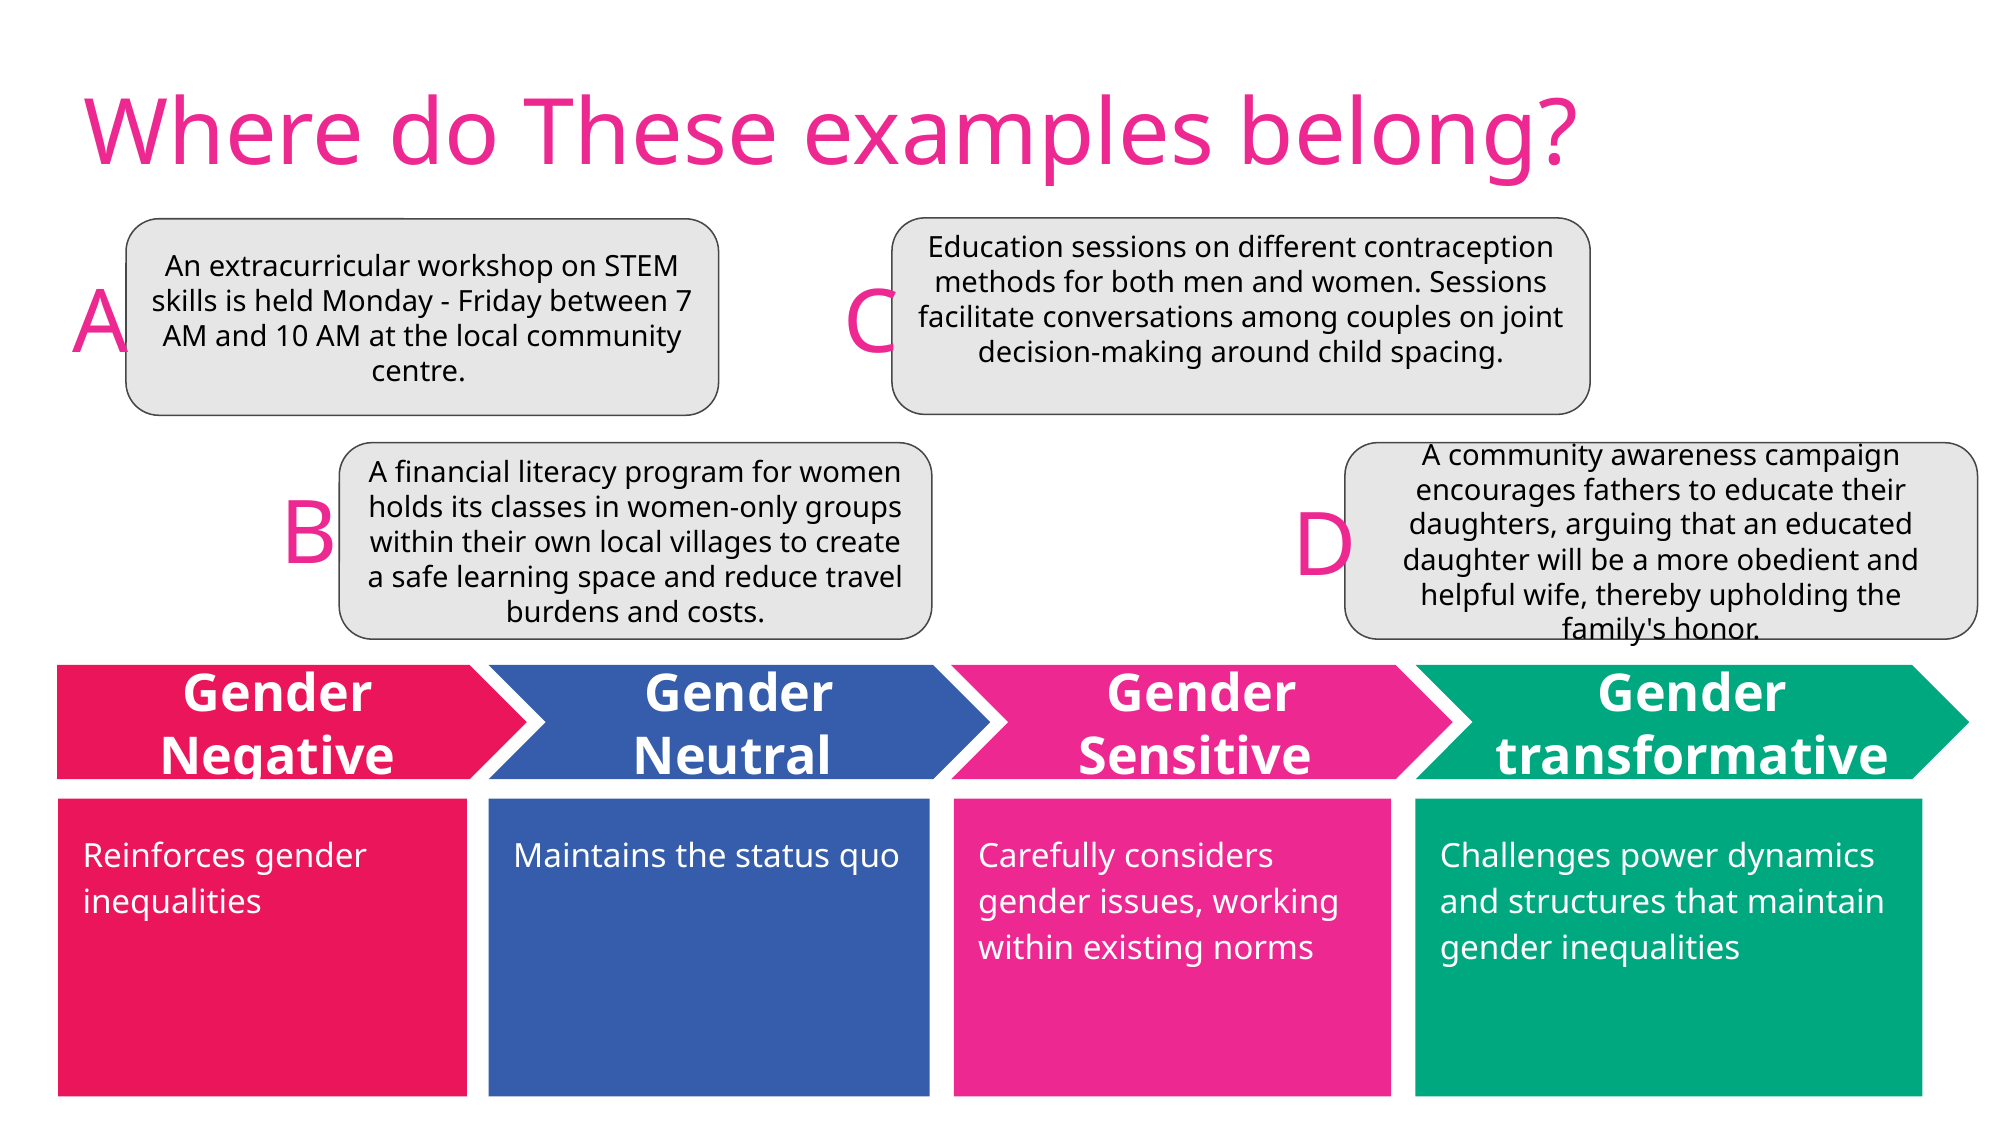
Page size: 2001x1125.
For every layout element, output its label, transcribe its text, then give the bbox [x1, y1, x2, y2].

text_box A financial literacy program for women holds its classes in women-only groups within their own local villages to create a safe learning space and reduce travel burdens and costs. [339, 442, 932, 640]
text_box Challenges power dynamics and structures that maintain gender inequalities [1415, 798, 1923, 1097]
text_box D [1277, 484, 1364, 610]
text_box Gender Sensitive [951, 664, 1453, 780]
text_box Gender Neutral [488, 664, 991, 780]
text_box A community awareness campaign encourages fathers to educate their daughters, arguing that an educated daughter will be a more obedient and helpful wife, thereby upholding the family's honor. [1344, 442, 1978, 640]
text_box C [828, 261, 915, 388]
text_box An extracurricular workshop on STEM skills is held Monday - Friday between 7 AM and 10 AM at the local community centre. [126, 218, 719, 416]
text_box B [265, 472, 352, 598]
text_box Reinforces gender inequalities [58, 798, 467, 1097]
text_box Gender transformative [1415, 664, 1970, 780]
text_box A [57, 261, 144, 388]
text_box Gender Negative [57, 664, 527, 780]
text_box Carefully considers gender issues, working within existing norms [953, 798, 1392, 1097]
text_box Maintains the status quo [488, 798, 930, 1097]
text_box Education sessions on different contraception methods for both men and women. Sessions facilitate conversations among couples on joint decision-making around child spacing. [891, 217, 1591, 415]
title Where do These examples belong? [68, 72, 1932, 198]
